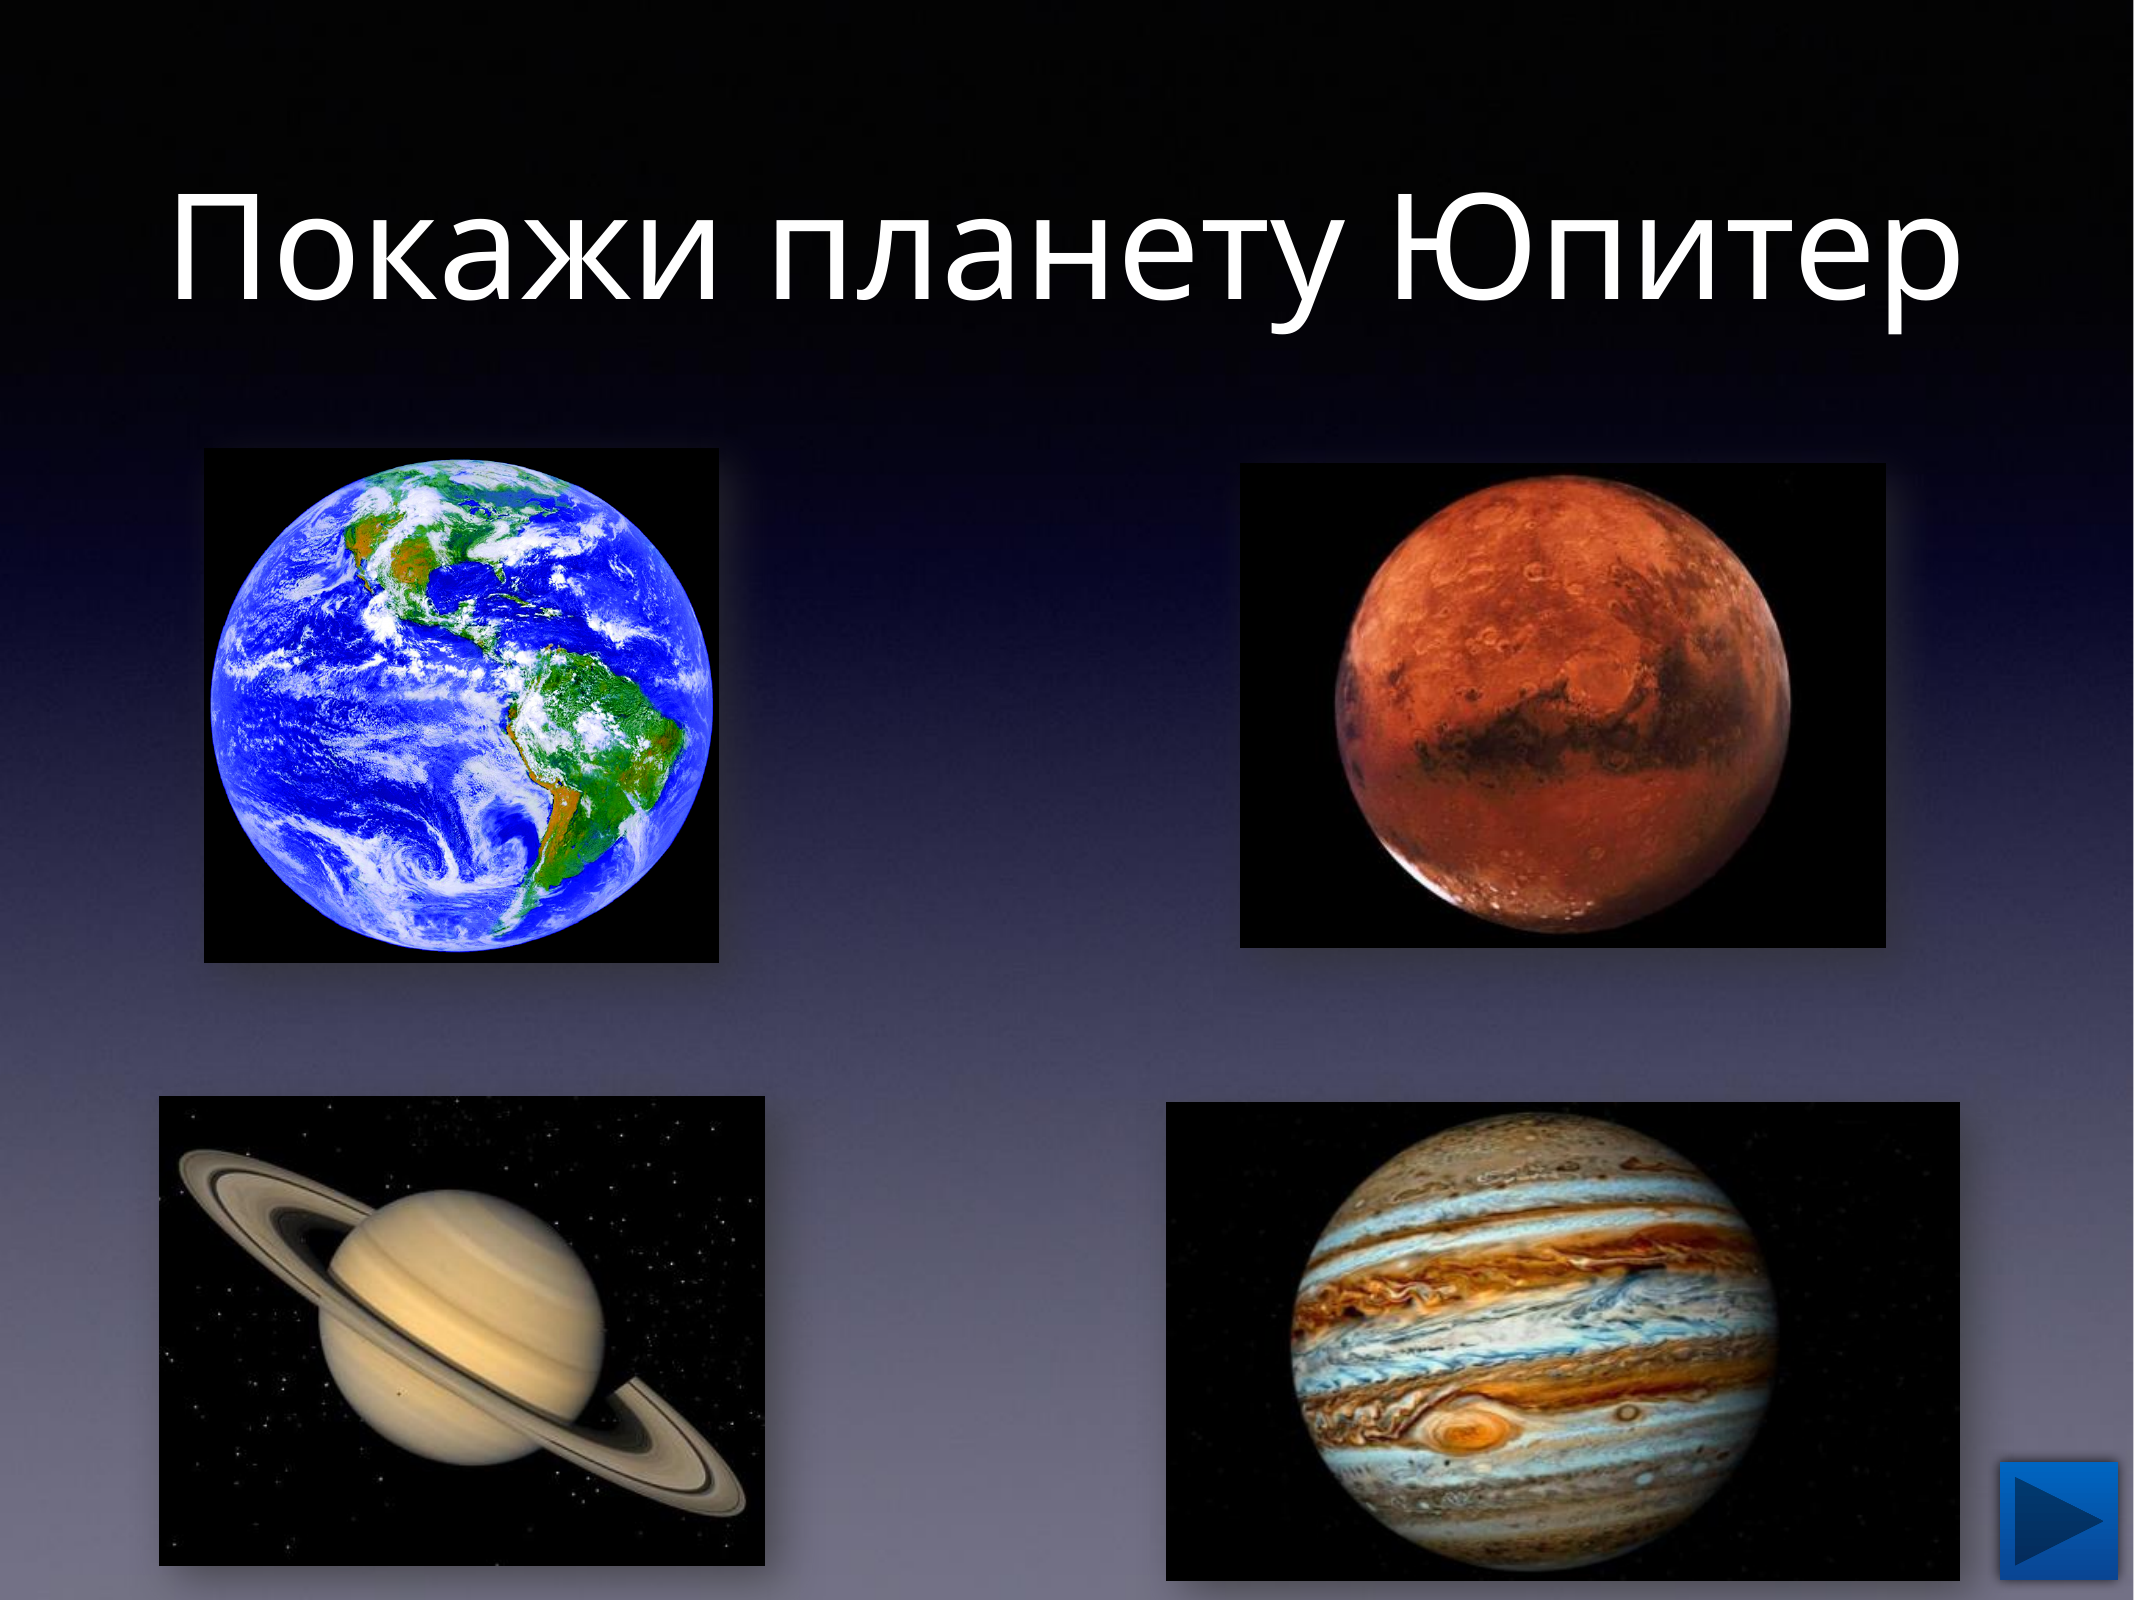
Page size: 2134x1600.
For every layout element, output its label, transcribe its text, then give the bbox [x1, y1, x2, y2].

title Покажи планету Юпитер [155, 66, 1978, 416]
picture [0, 0, 2134, 1600]
text_box [1999, 1462, 2118, 1581]
